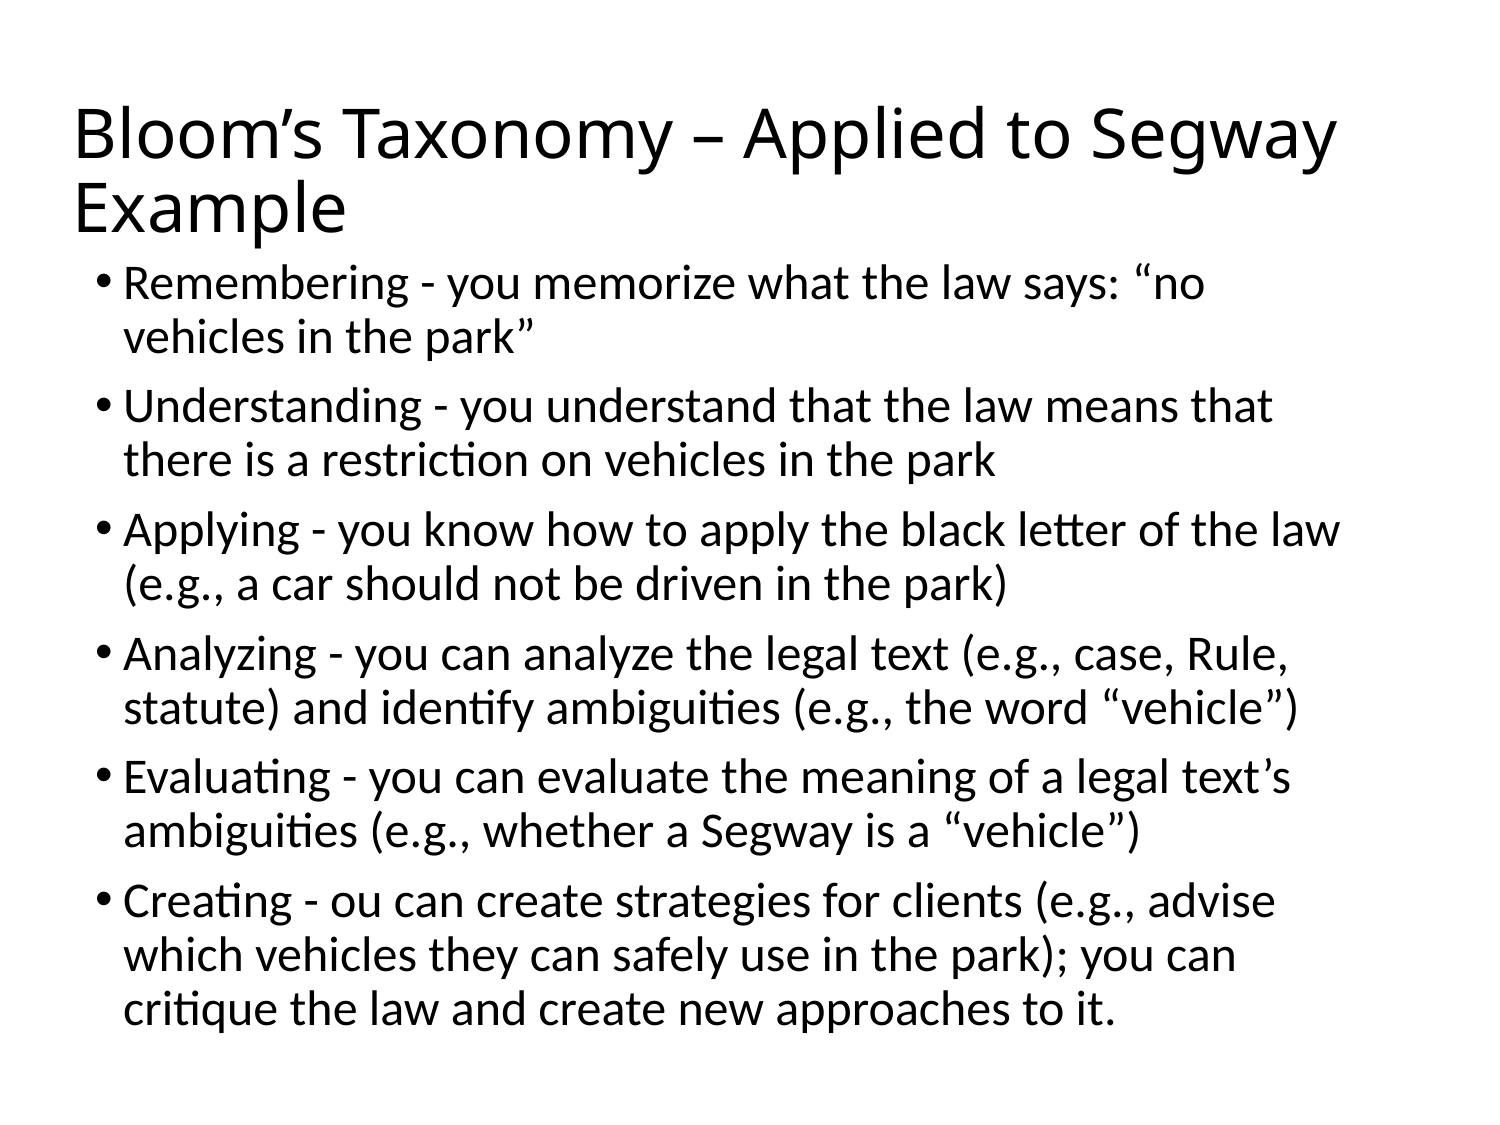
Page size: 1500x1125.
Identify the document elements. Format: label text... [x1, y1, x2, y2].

title Bloom’s Taxonomy – Applied to Segway Example [57, 64, 1421, 283]
list Remembering - you memorize what the law says: “no vehicles in the park” Understanding - you understand that the law means that there is a restriction on vehicles in the park Applying - you know how to apply the black letter of the law (e.g., a car should not be driven in the park) Analyzing - you can analyze the legal text (e.g., case, Rule, statute) and identify ambiguities (e.g., the word “vehicle”) Evaluating - you can evaluate the meaning of a legal text’s ambiguities (e.g., whether a Segway is a “vehicle”) Creating - ou can create strategies for clients (e.g., advise which vehicles they can safely use in the park); you can critique the law and create new approaches to it. [79, 248, 1375, 963]
